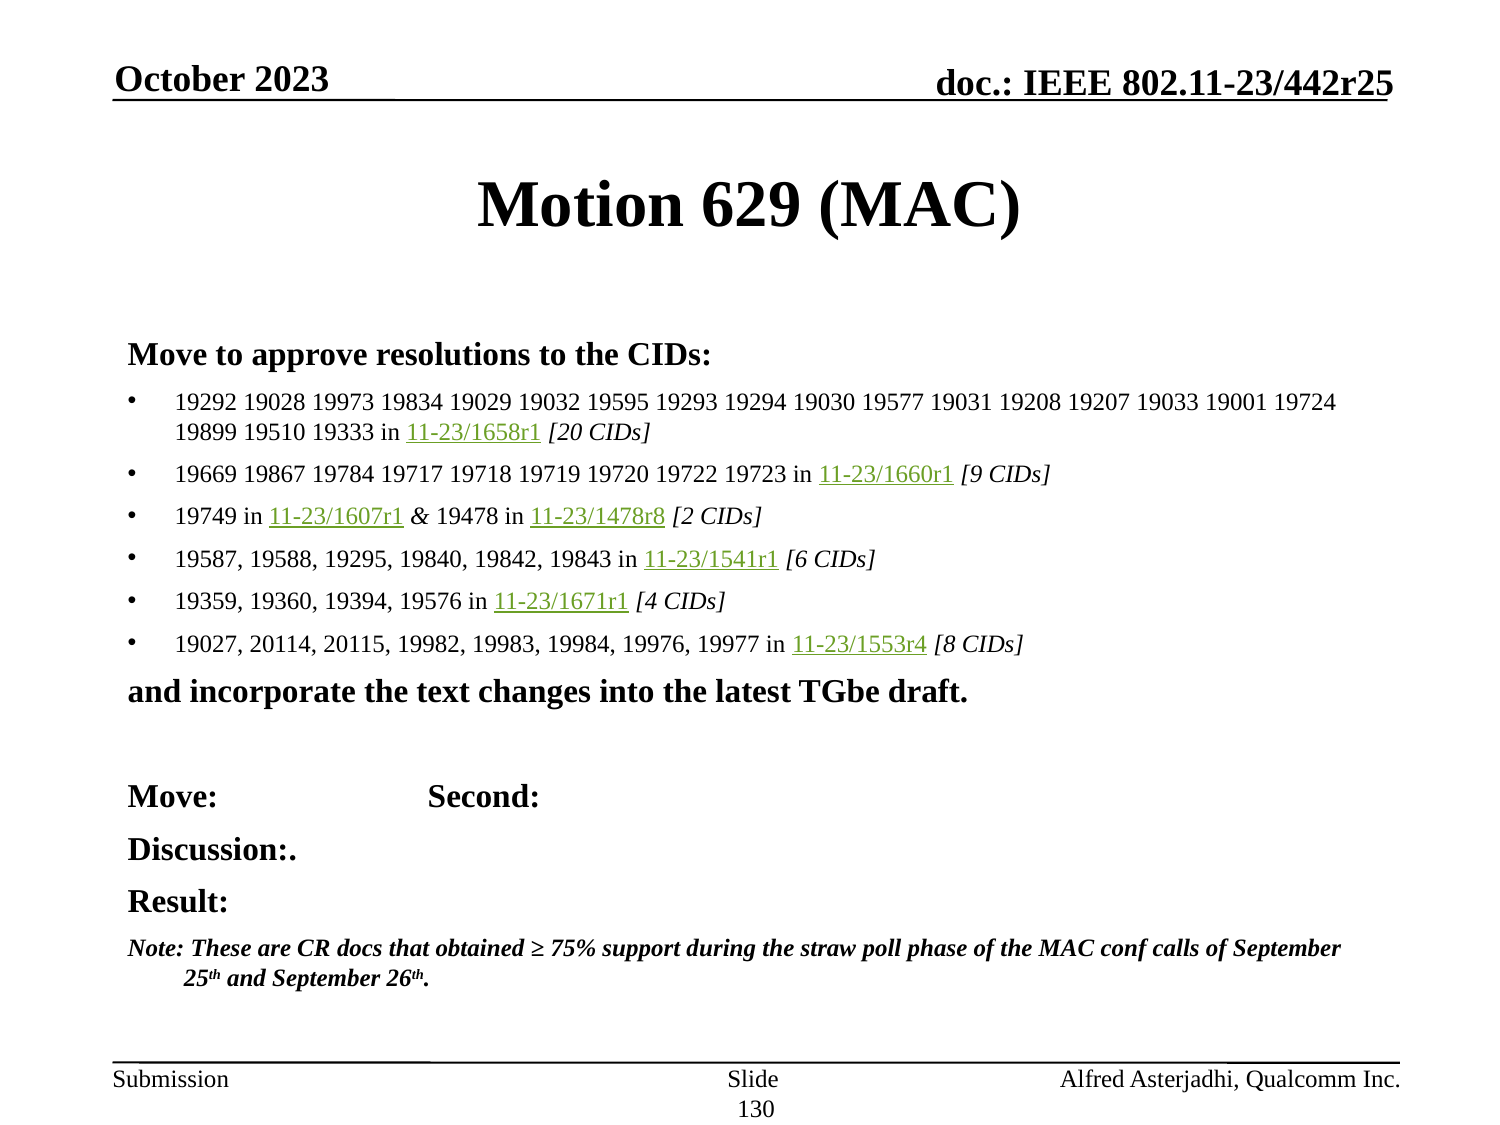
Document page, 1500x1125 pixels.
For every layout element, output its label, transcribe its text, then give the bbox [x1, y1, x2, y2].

footer Alfred Asterjadhi, Qualcomm Inc. [878, 1061, 1402, 1093]
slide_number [114, 54, 423, 100]
title Motion 629 (MAC) [112, 112, 1388, 288]
list Move to approve resolutions to the CIDs: 19292 19028 19973 19834 19029 19032 19595 19293 19294 19030 19577 19031 19208 19207 19033 19001 19724 19899 19510 19333 in 11-23/1658r1 [20 CIDs] 19669 19867 19784 19717 19718 19719 19720 19722 19723 in 11-23/1660r1 [9 CIDs] 19749 in 11-23/1607r1 & 19478 in 11-23/1478r8 [2 CIDs] 19587, 19588, 19295, 19840, 19842, 19843 in 11-23/1541r1 [6 CIDs] 19359, 19360, 19394, 19576 in 11-23/1671r1 [4 CIDs] 19027, 20114, 20115, 19982, 19983, 19984, 19976, 19977 in 11-23/1553r4 [8 CIDs] and incorporate the text changes into the latest TGbe draft. Move: Second: Discussion:. Result: Note: These are CR docs that obtained ≥ 75% support during the straw poll phase of the MAC conf calls of September 25th and September 26th. [112, 324, 1388, 1063]
slide_number Slide 130 [712, 1061, 800, 1123]
